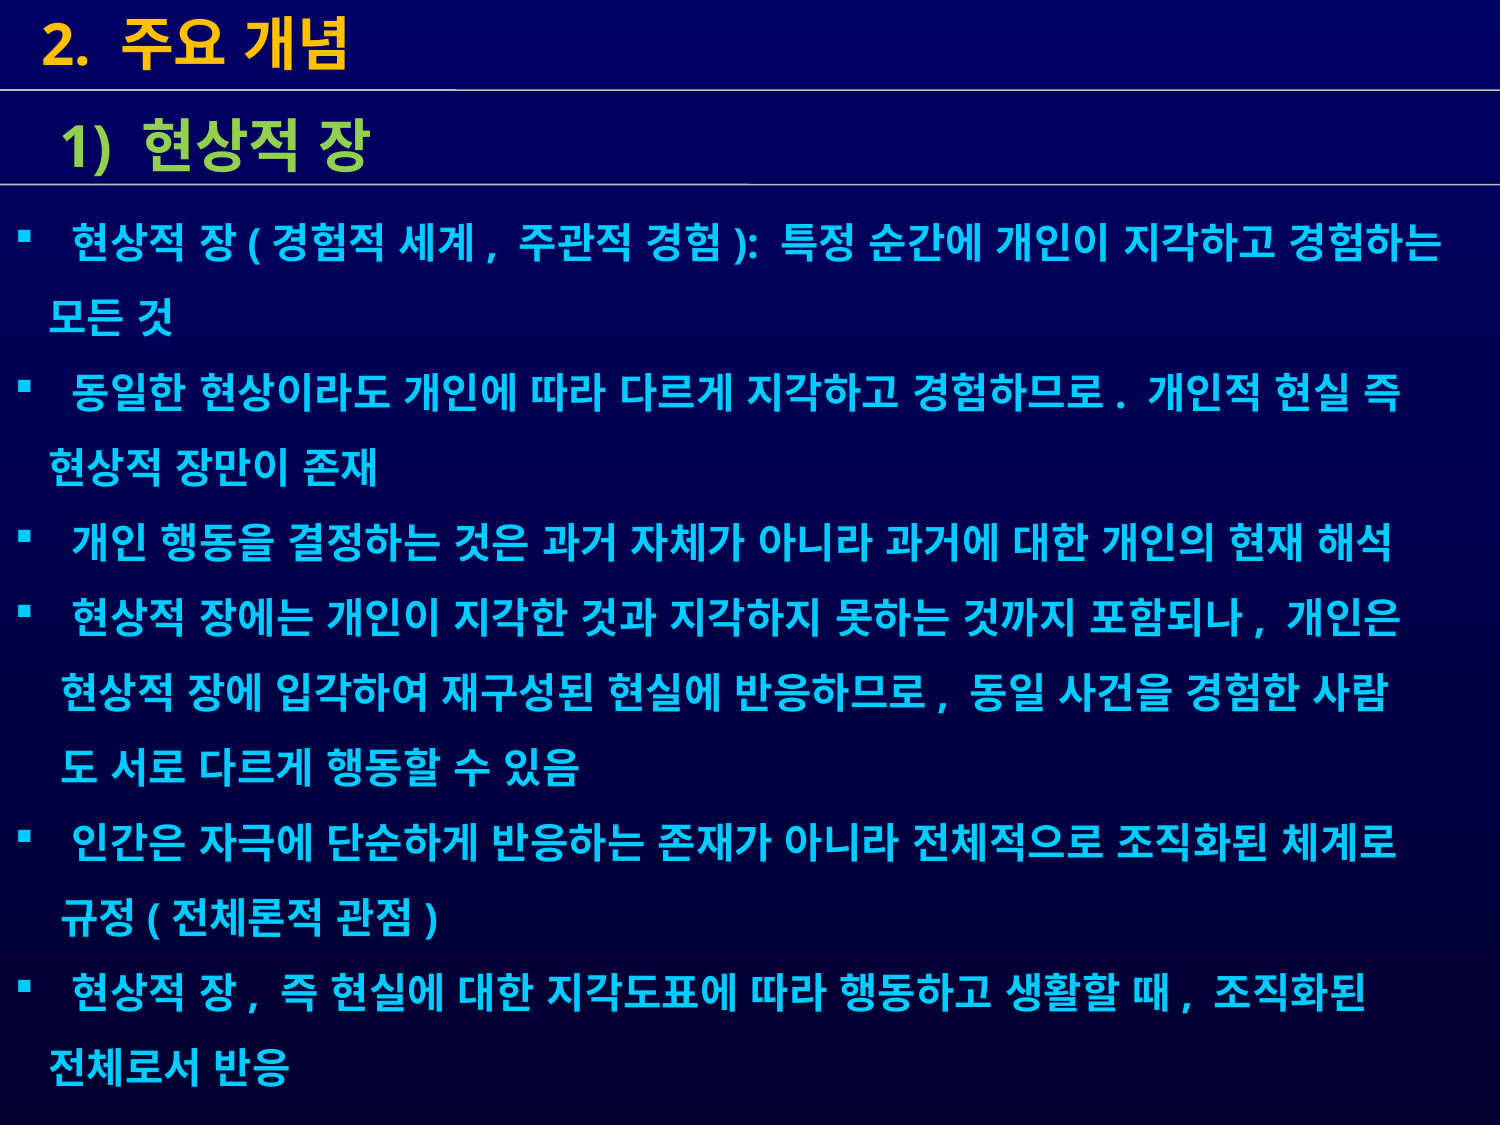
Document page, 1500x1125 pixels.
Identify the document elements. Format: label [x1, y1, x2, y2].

text_box [0, 0, 1500, 1097]
